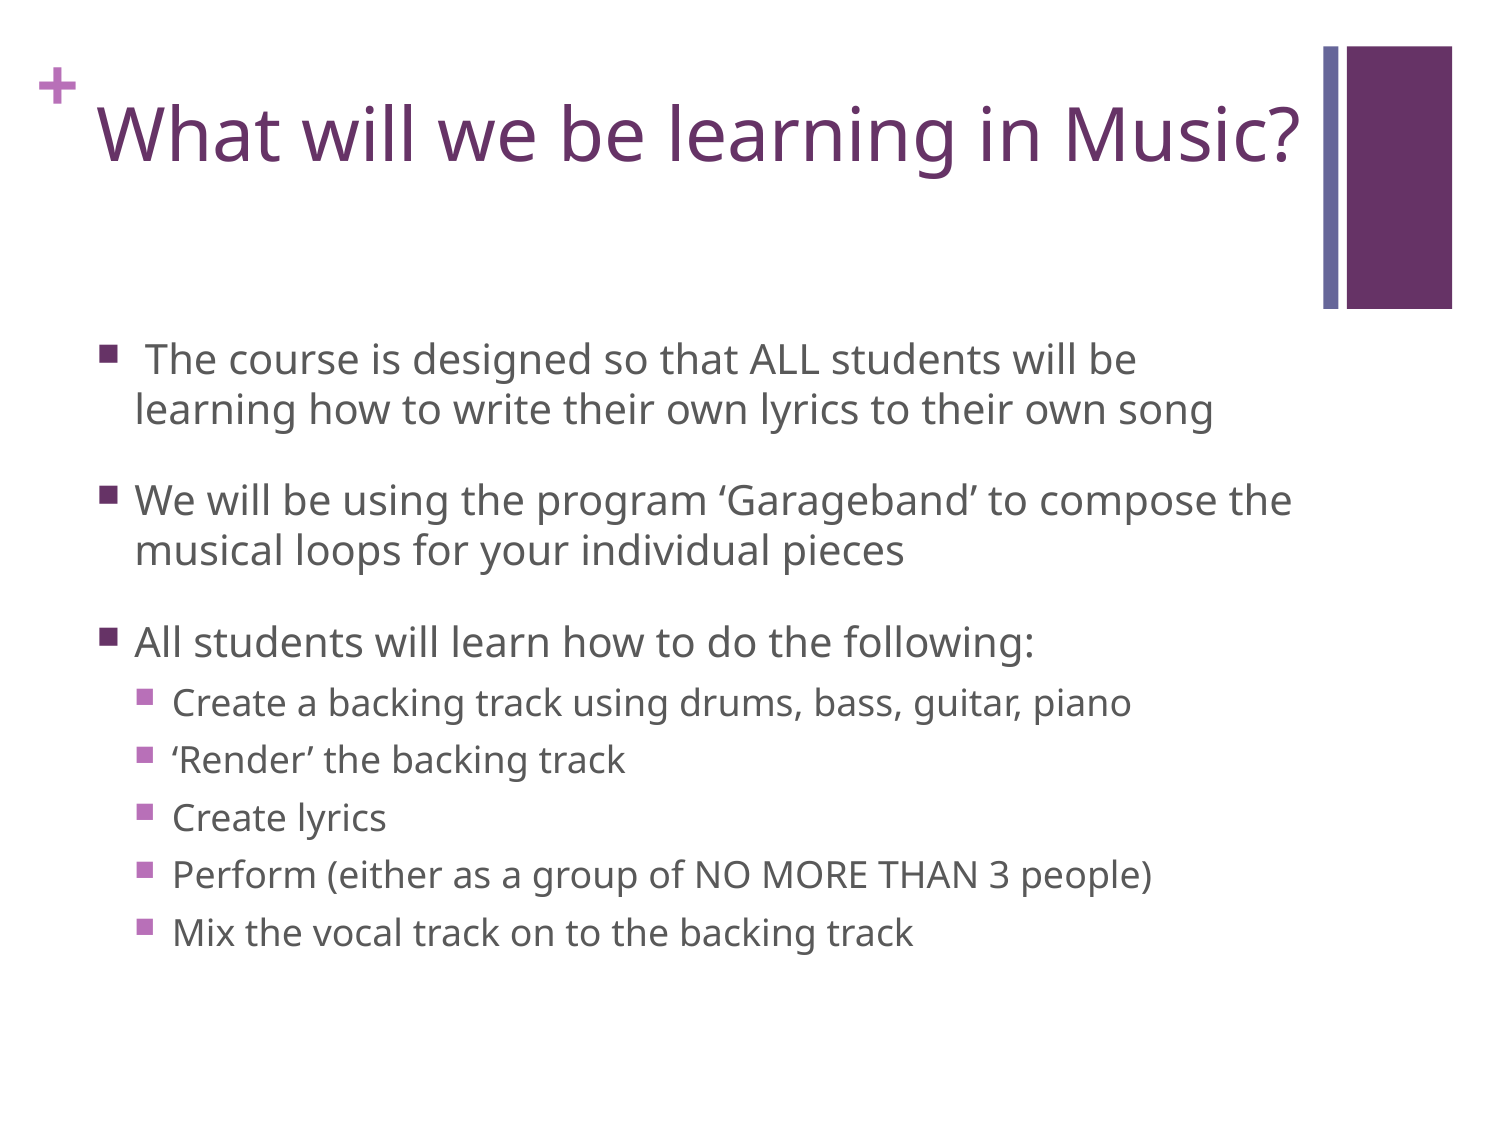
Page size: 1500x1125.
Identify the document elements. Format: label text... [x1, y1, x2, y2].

title What will we be learning in Music? [81, 79, 1322, 263]
list The course is designed so that ALL students will be learning how to write their own lyrics to their own song We will be using the program ‘Garageband’ to compose the musical loops for your individual pieces All students will learn how to do the following: Create a backing track using drums, bass, guitar, piano ‘Render’ the backing track Create lyrics Perform (either as a group of NO MORE THAN 3 people) Mix the vocal track on to the backing track [81, 324, 1322, 1005]
